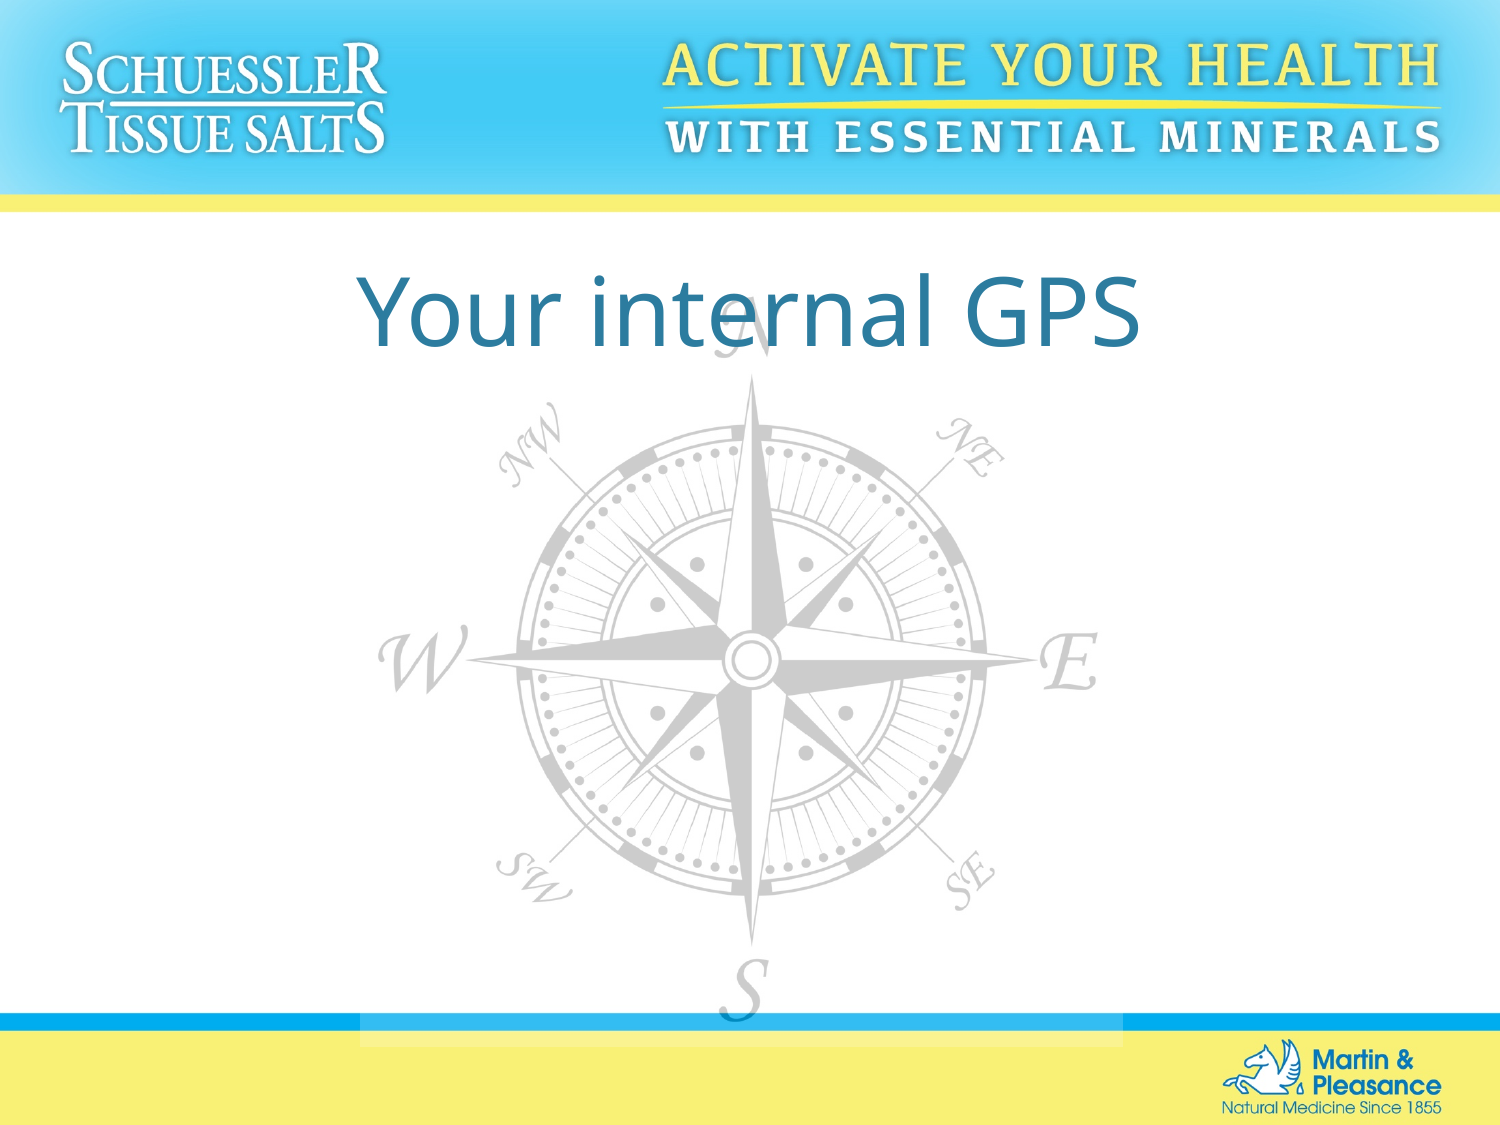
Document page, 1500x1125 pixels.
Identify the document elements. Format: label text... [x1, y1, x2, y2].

picture [0, 0, 1500, 1125]
title Your internal GPS [89, 212, 1410, 374]
